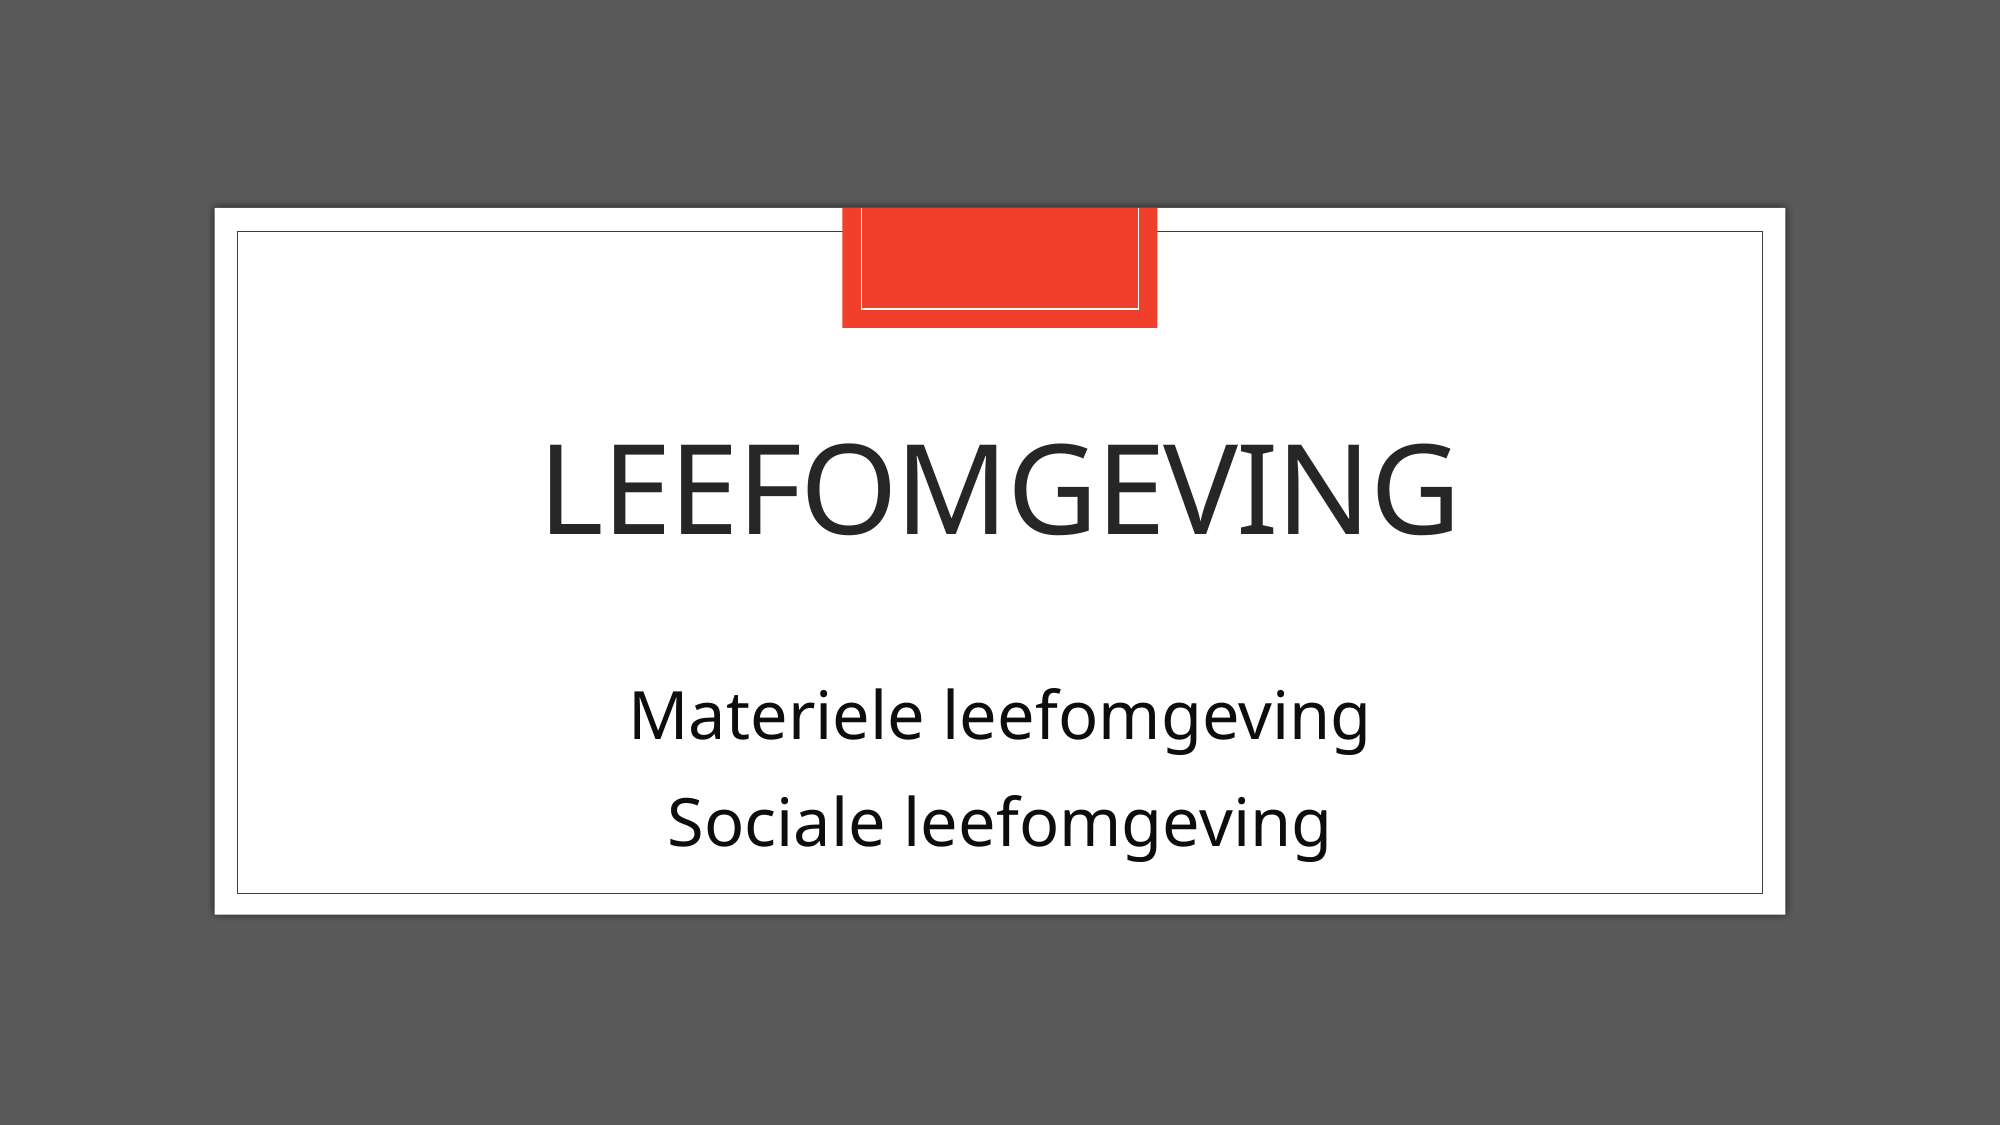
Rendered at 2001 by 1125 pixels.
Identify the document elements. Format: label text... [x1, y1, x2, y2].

list Materiele leefomgeving Sociale leefomgeving [267, 657, 1734, 844]
title Leefomgeving [267, 373, 1733, 623]
